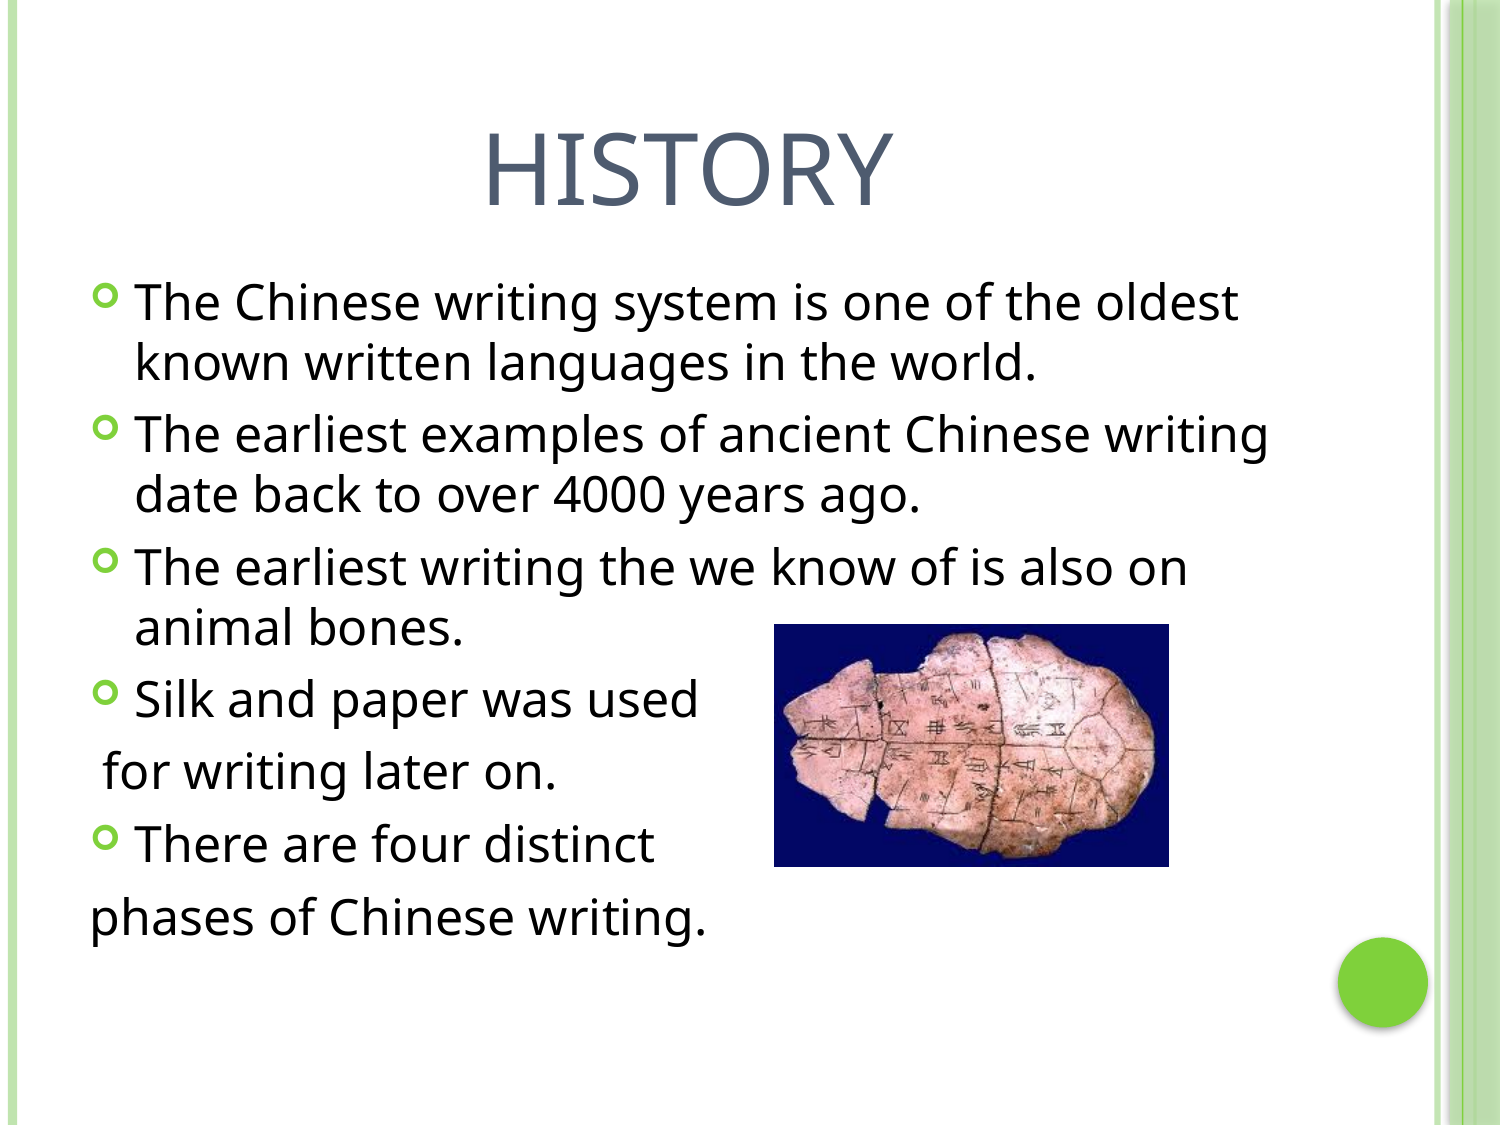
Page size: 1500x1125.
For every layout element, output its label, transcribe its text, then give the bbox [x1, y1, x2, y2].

picture [774, 624, 1170, 868]
list The Chinese writing system is one of the oldest known written languages in the world. The earliest examples of ancient Chinese writing date back to over 4000 years ago. The earliest writing the we know of is also on animal bones. Silk and paper was used for writing later on. There are four distinct phases of Chinese writing. [75, 262, 1300, 1062]
title History [75, 45, 1300, 233]
